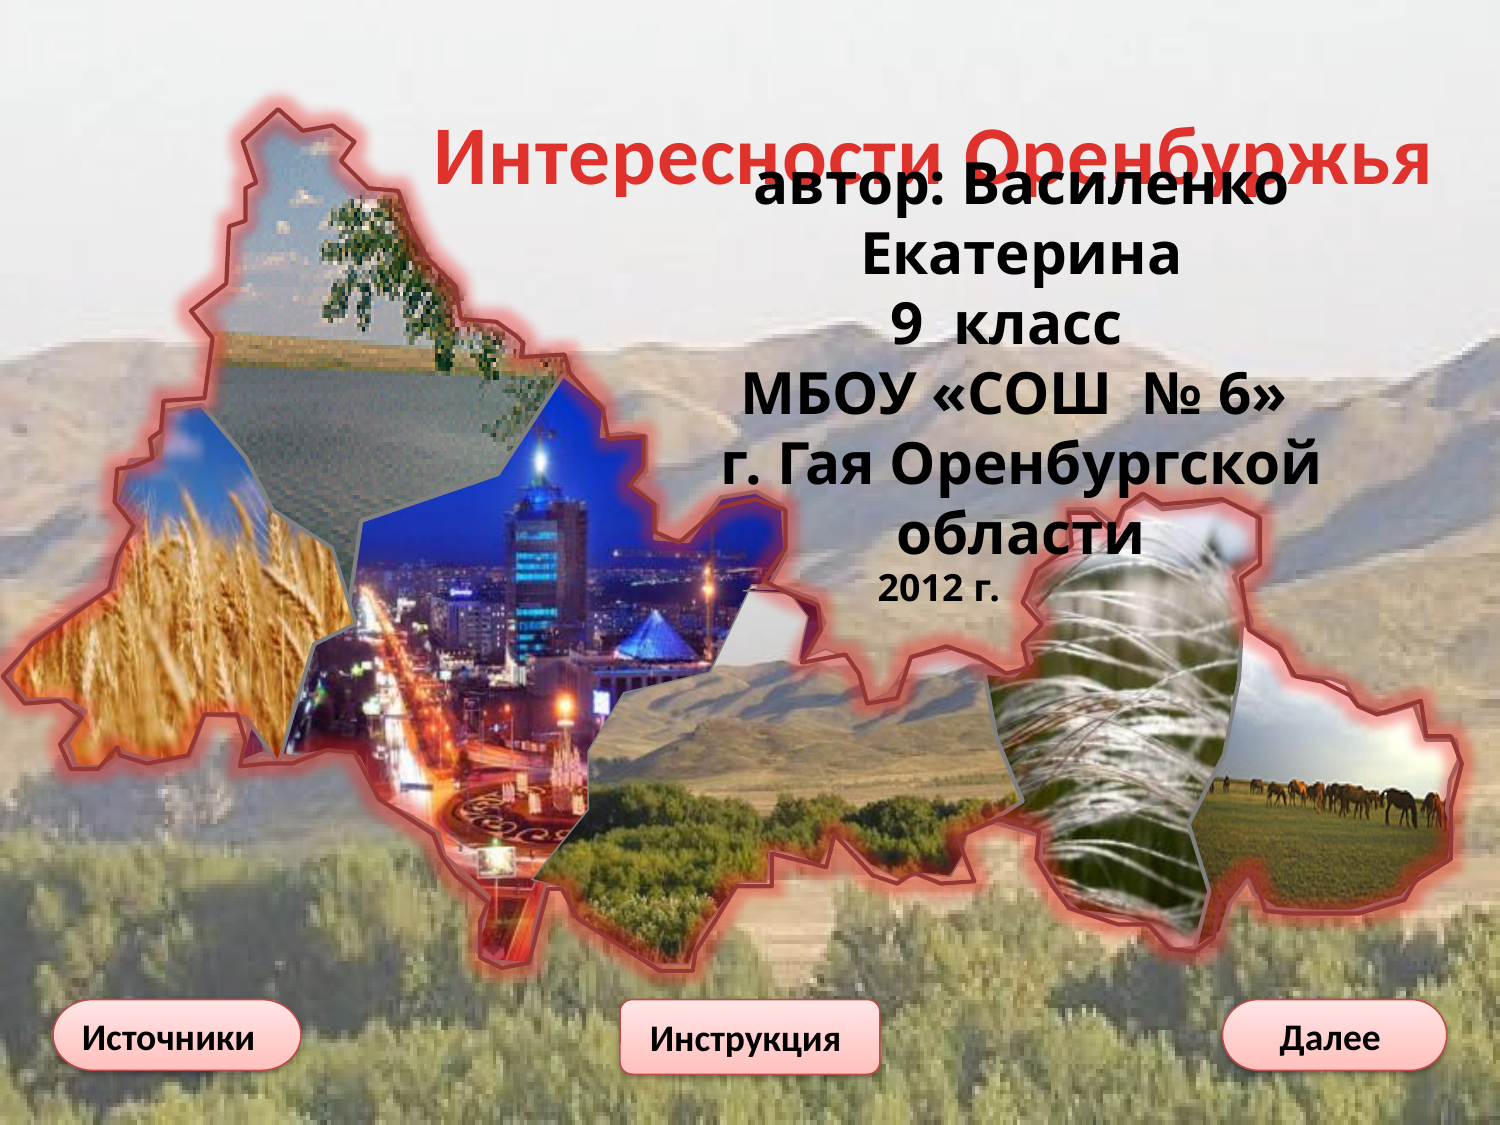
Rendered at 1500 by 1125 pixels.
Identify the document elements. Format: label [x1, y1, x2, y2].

picture [0, 0, 1500, 1125]
text_box [0, 101, 1460, 965]
